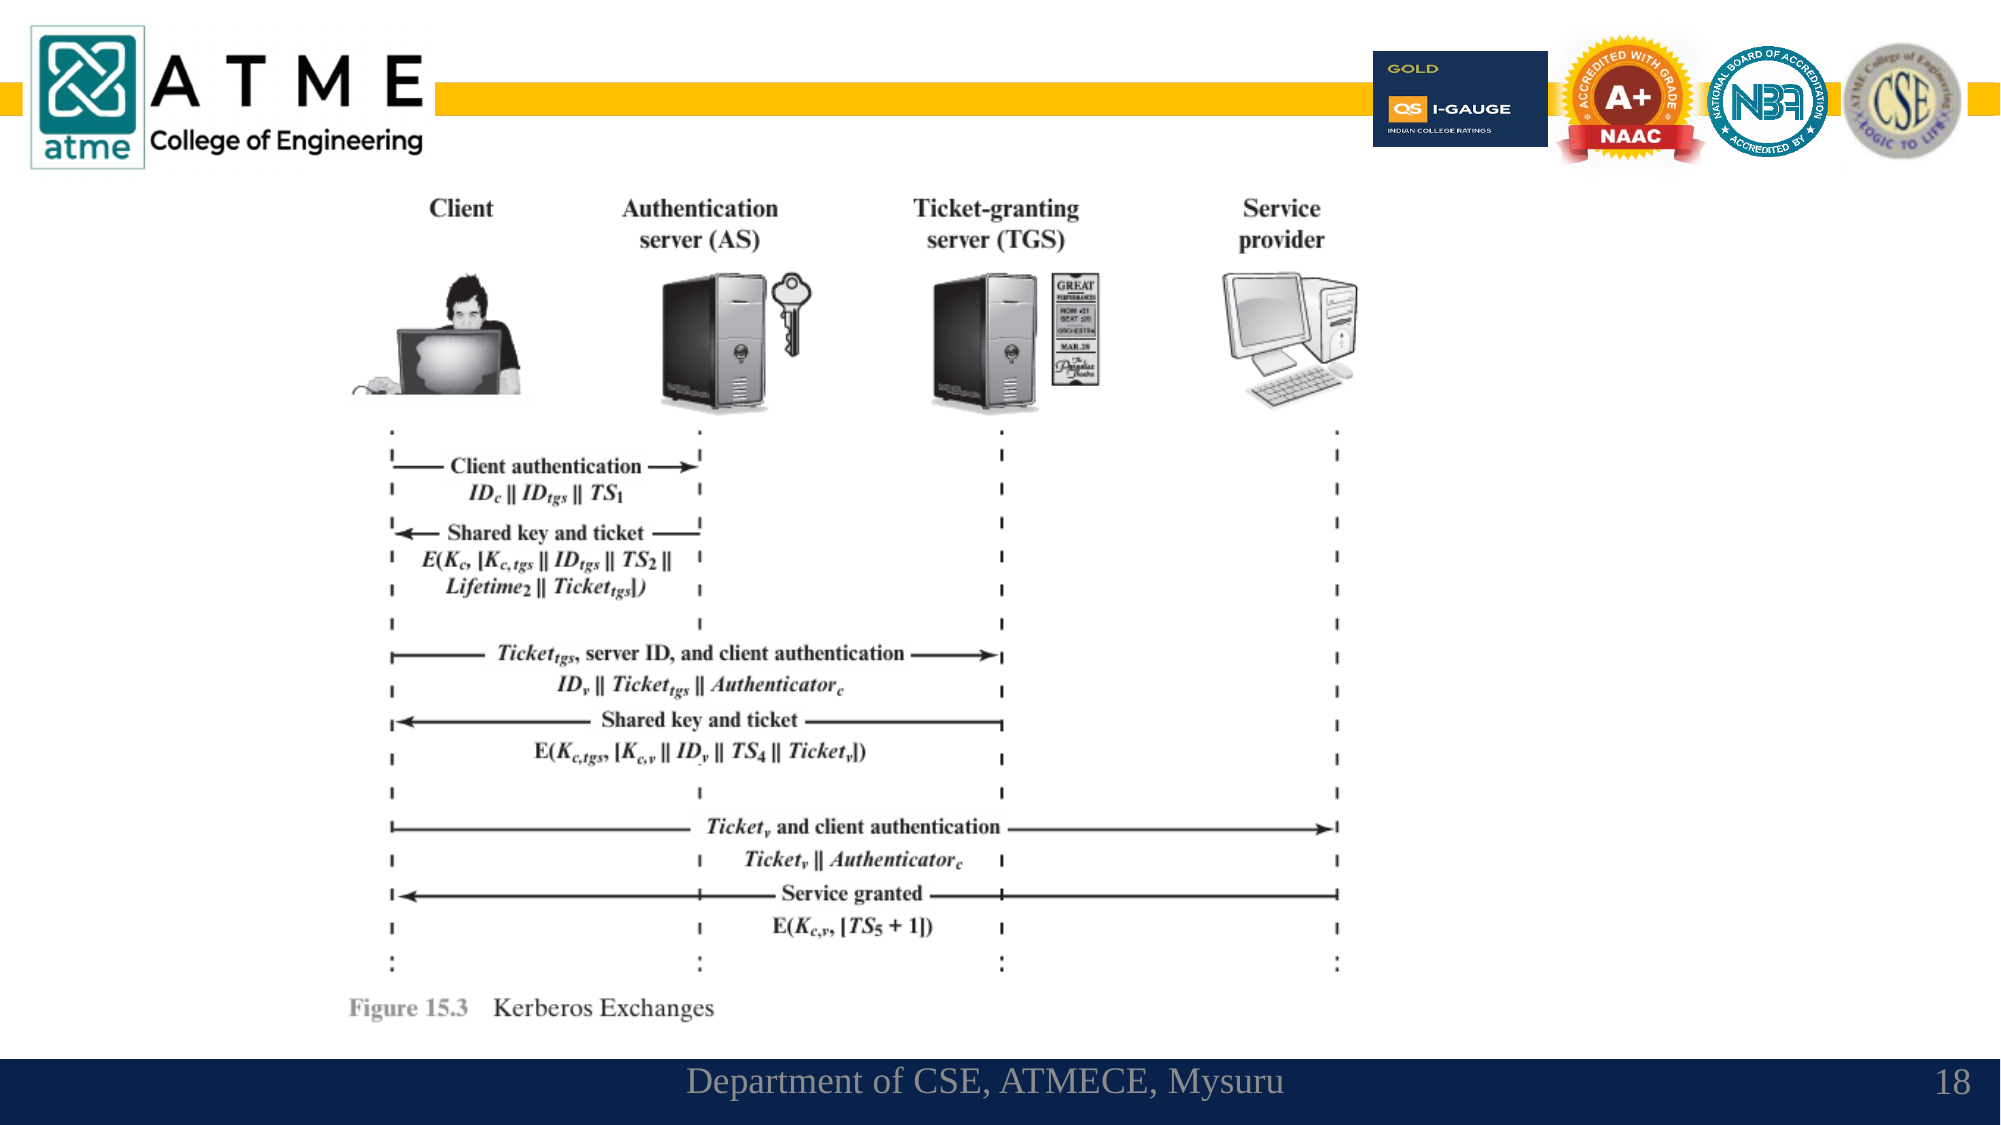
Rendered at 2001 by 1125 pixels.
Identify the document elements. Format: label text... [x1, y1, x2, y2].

picture [0, 1059, 2001, 1125]
footer Department of CSE, ATMECE, Mysuru [501, 1056, 1470, 1102]
picture [1840, 26, 1968, 176]
picture [1373, 20, 1828, 180]
slide_number 18 [1511, 1057, 1972, 1103]
picture [22, 15, 1379, 1046]
